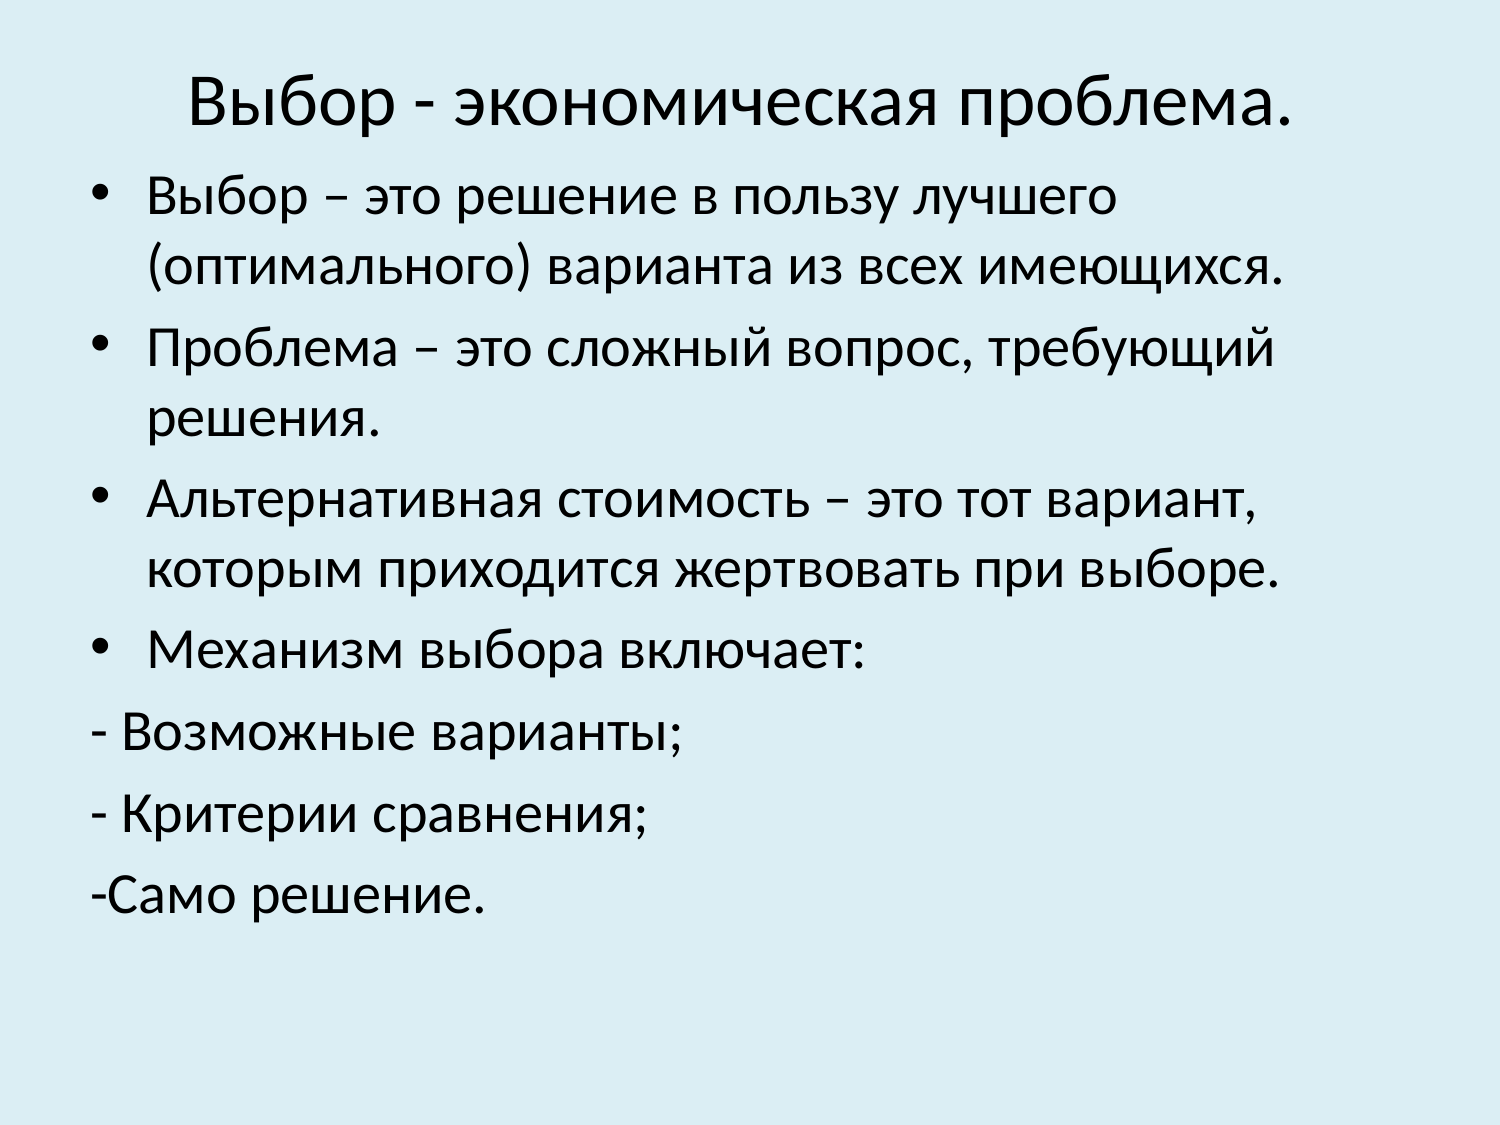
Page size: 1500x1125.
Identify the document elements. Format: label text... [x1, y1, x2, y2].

list Выбор – это решение в пользу лучшего (оптимального) варианта из всех имеющихся. Проблема – это сложный вопрос, требующий решения. Альтернативная стоимость – это тот вариант, которым приходится жертвовать при выборе. Механизм выбора включает: - Возможные варианты; - Критерии сравнения; -Само решение. [75, 149, 1425, 1071]
title Выбор - экономическая проблема. [75, 19, 1425, 149]
